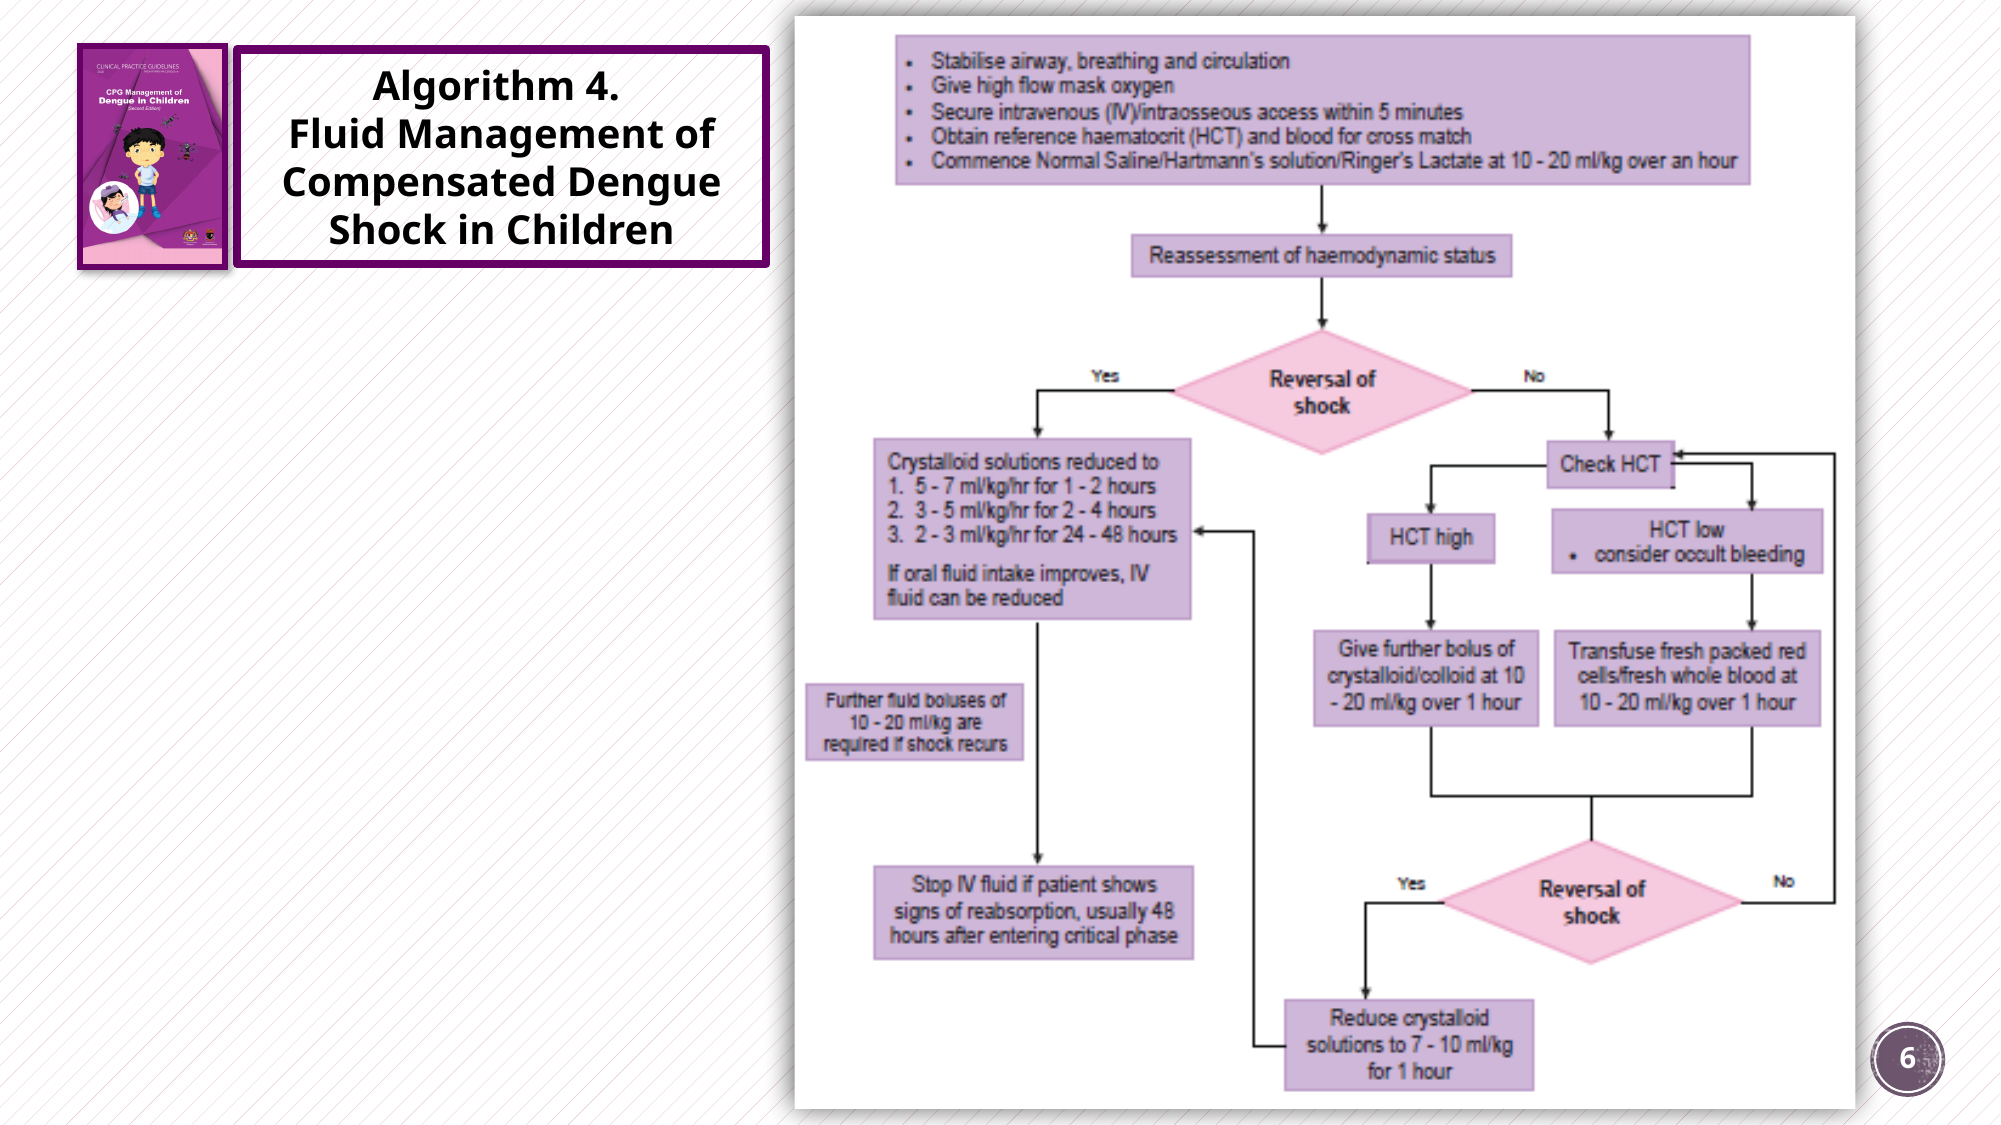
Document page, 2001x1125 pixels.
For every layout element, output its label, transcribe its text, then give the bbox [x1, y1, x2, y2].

picture [83, 49, 222, 264]
slide_number 6 [1877, 1028, 1961, 1089]
picture [794, 16, 1856, 1109]
text_box Algorithm 4. Fluid Management of Compensated Dengue Shock in Children [237, 49, 767, 264]
